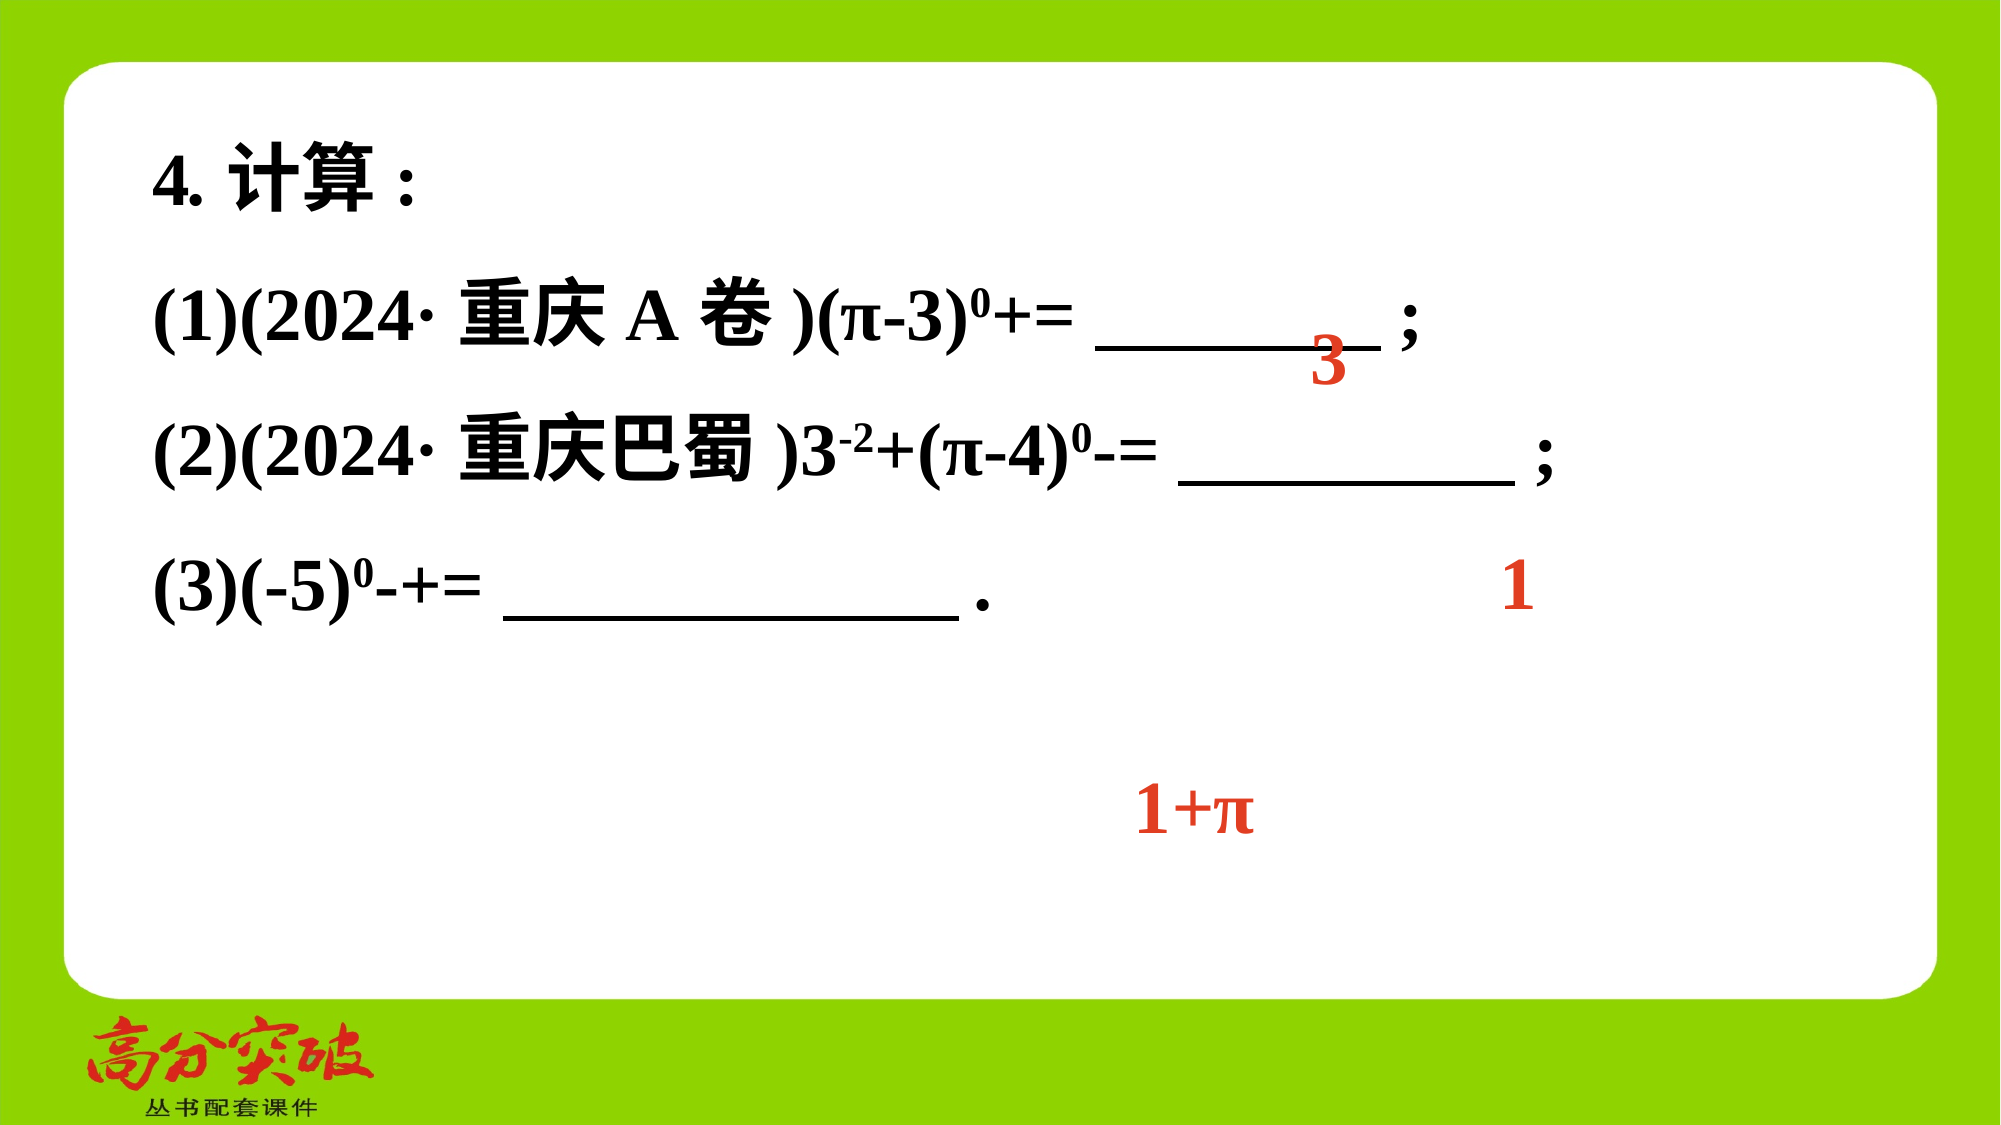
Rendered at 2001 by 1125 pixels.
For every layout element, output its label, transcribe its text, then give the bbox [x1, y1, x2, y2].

picture [0, 0, 2001, 1125]
text_box 3 [1295, 302, 1363, 408]
text_box 1+π [1118, 751, 1270, 857]
text_box 1 [1484, 527, 1552, 632]
